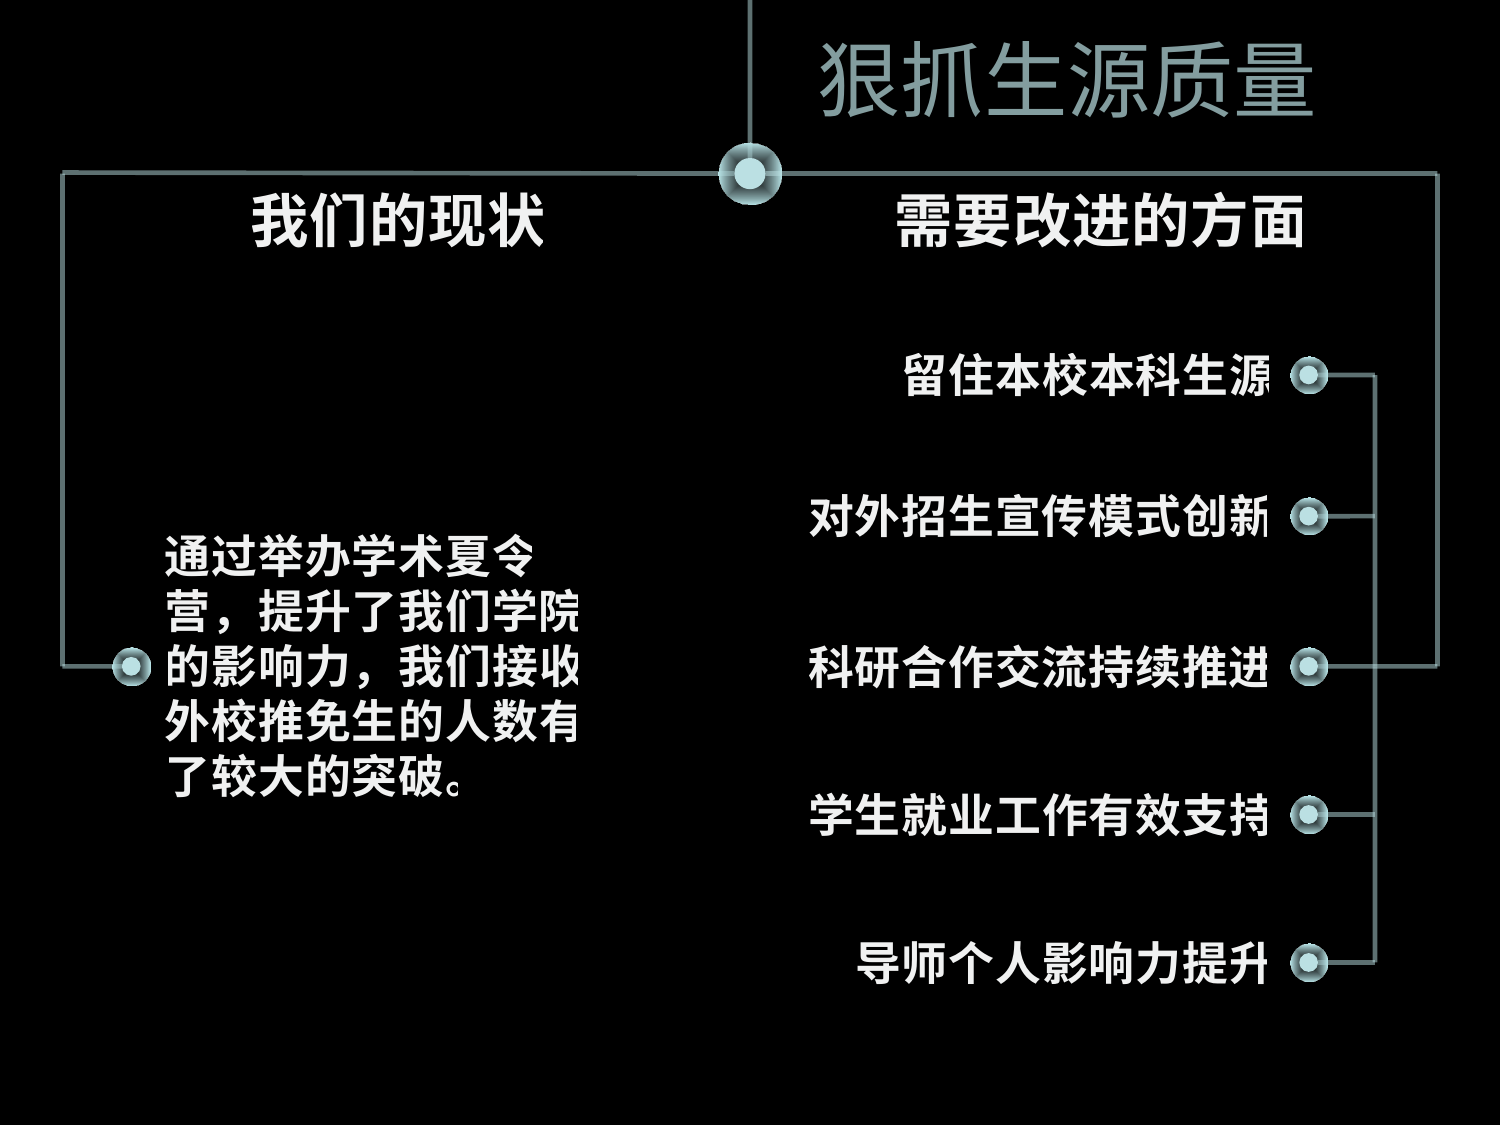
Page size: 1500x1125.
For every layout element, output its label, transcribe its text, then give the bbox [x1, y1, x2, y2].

text_box 导师个人影响力提升 [822, 924, 1293, 1000]
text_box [1289, 943, 1328, 982]
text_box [112, 647, 151, 686]
text_box 我们的现状 [235, 182, 562, 262]
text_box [1289, 497, 1328, 536]
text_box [1289, 356, 1328, 394]
text_box 需要改进的方面 [879, 182, 1324, 262]
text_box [1289, 795, 1328, 834]
text_box 留住本校本科生源 [870, 337, 1293, 413]
text_box 科研合作交流持续推进 [778, 628, 1293, 704]
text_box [1289, 647, 1328, 686]
text_box 对外招生宣传模式创新 [778, 478, 1293, 554]
text_box 通过举办学术夏令营，提升了我们学院的影响力，我们接收外校推免生的人数有了较大的突破。 [147, 517, 628, 813]
text_box 学生就业工作有效支持 [778, 776, 1293, 852]
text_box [718, 142, 782, 206]
text_box 狠抓生源质量 [802, 21, 1333, 136]
